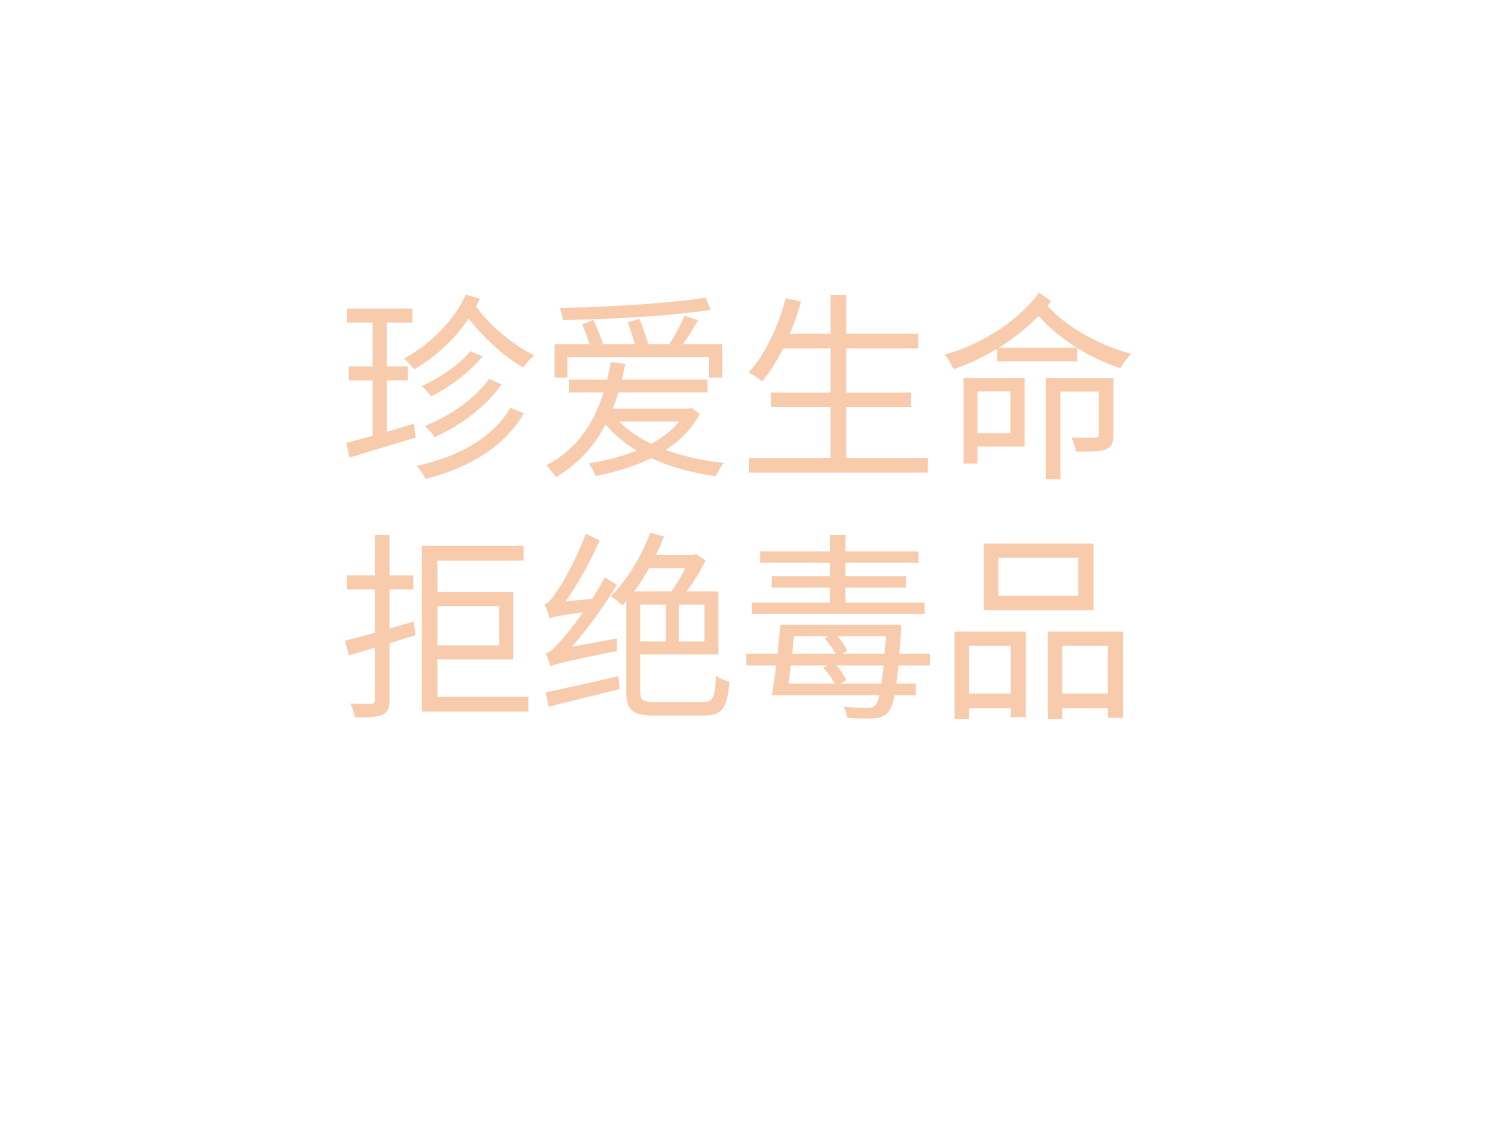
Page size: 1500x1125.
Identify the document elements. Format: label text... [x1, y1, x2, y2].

text_box 珍爱生命 拒绝毒品 [323, 255, 1374, 751]
